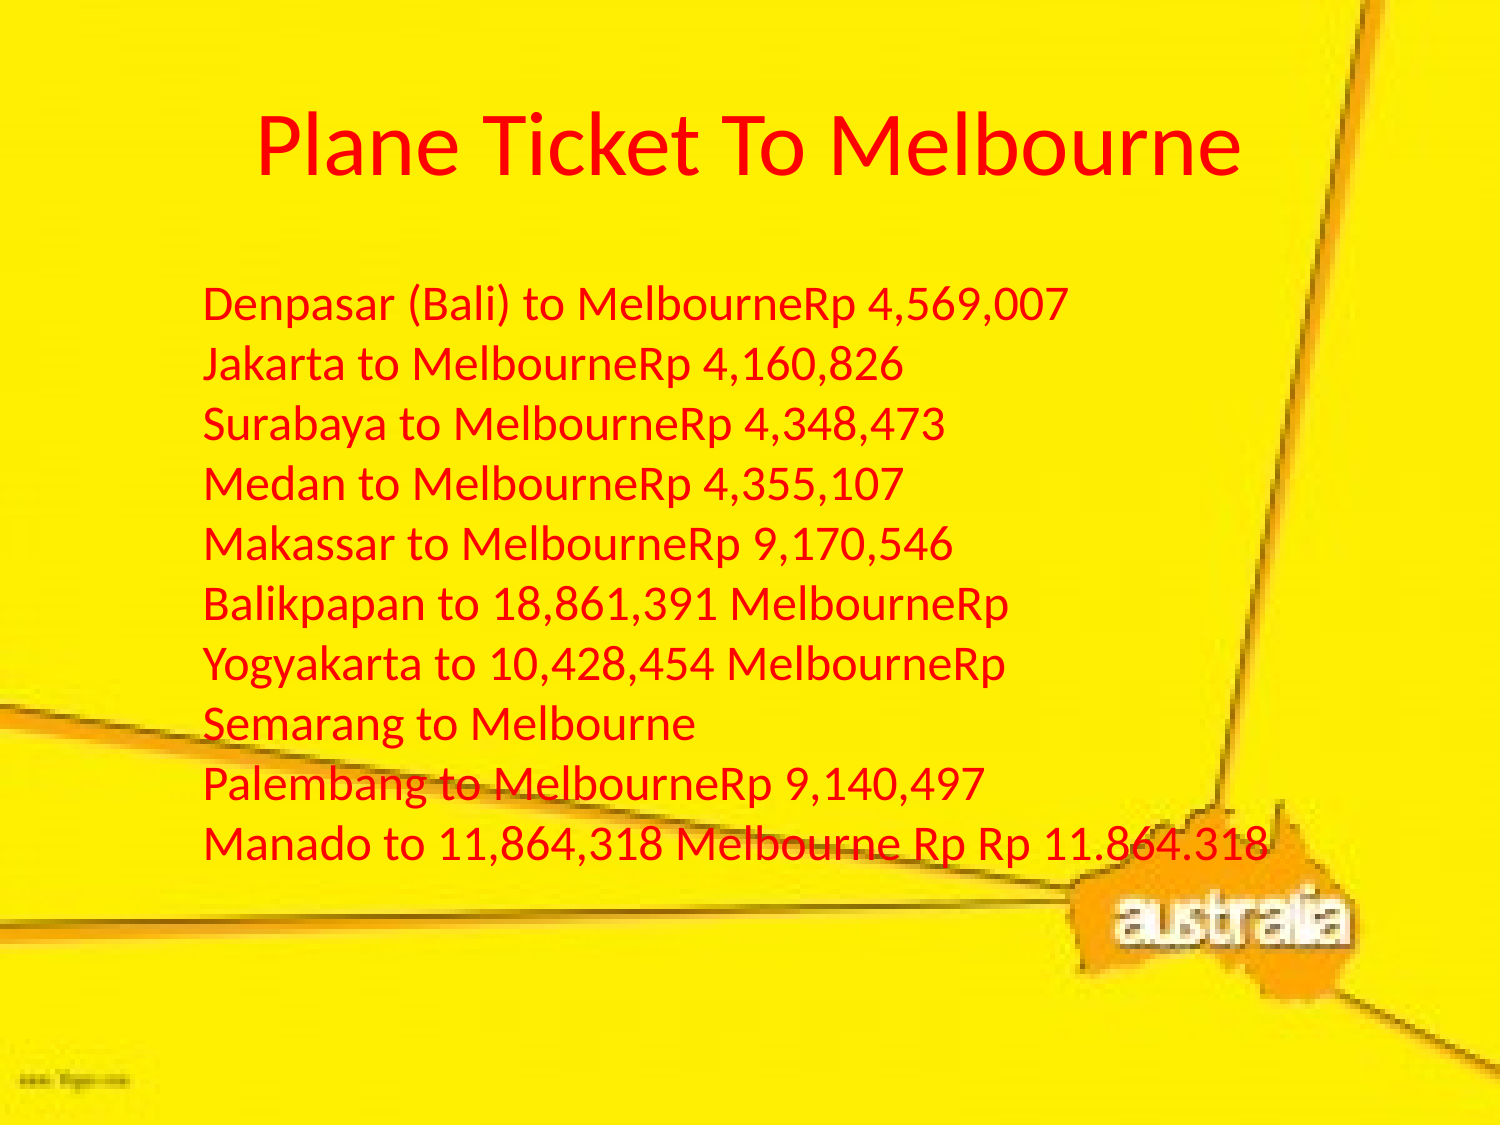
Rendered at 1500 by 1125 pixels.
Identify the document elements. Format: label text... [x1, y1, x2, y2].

picture [0, 0, 1500, 1125]
list Denpasar (Bali) to MelbourneRp 4,569,007 Jakarta to MelbourneRp 4,160,826 Surabaya to MelbourneRp 4,348,473 Medan to MelbourneRp 4,355,107 Makassar to MelbourneRp 9,170,546 Balikpapan to 18,861,391 MelbourneRp Yogyakarta to 10,428,454 MelbourneRp Semarang to Melbourne Palembang to MelbourneRp 9,140,497 Manado to 11,864,318 Melbourne Rp Rp 11.864.318 [75, 262, 1425, 1005]
title Plane Ticket To Melbourne [75, 45, 1425, 233]
